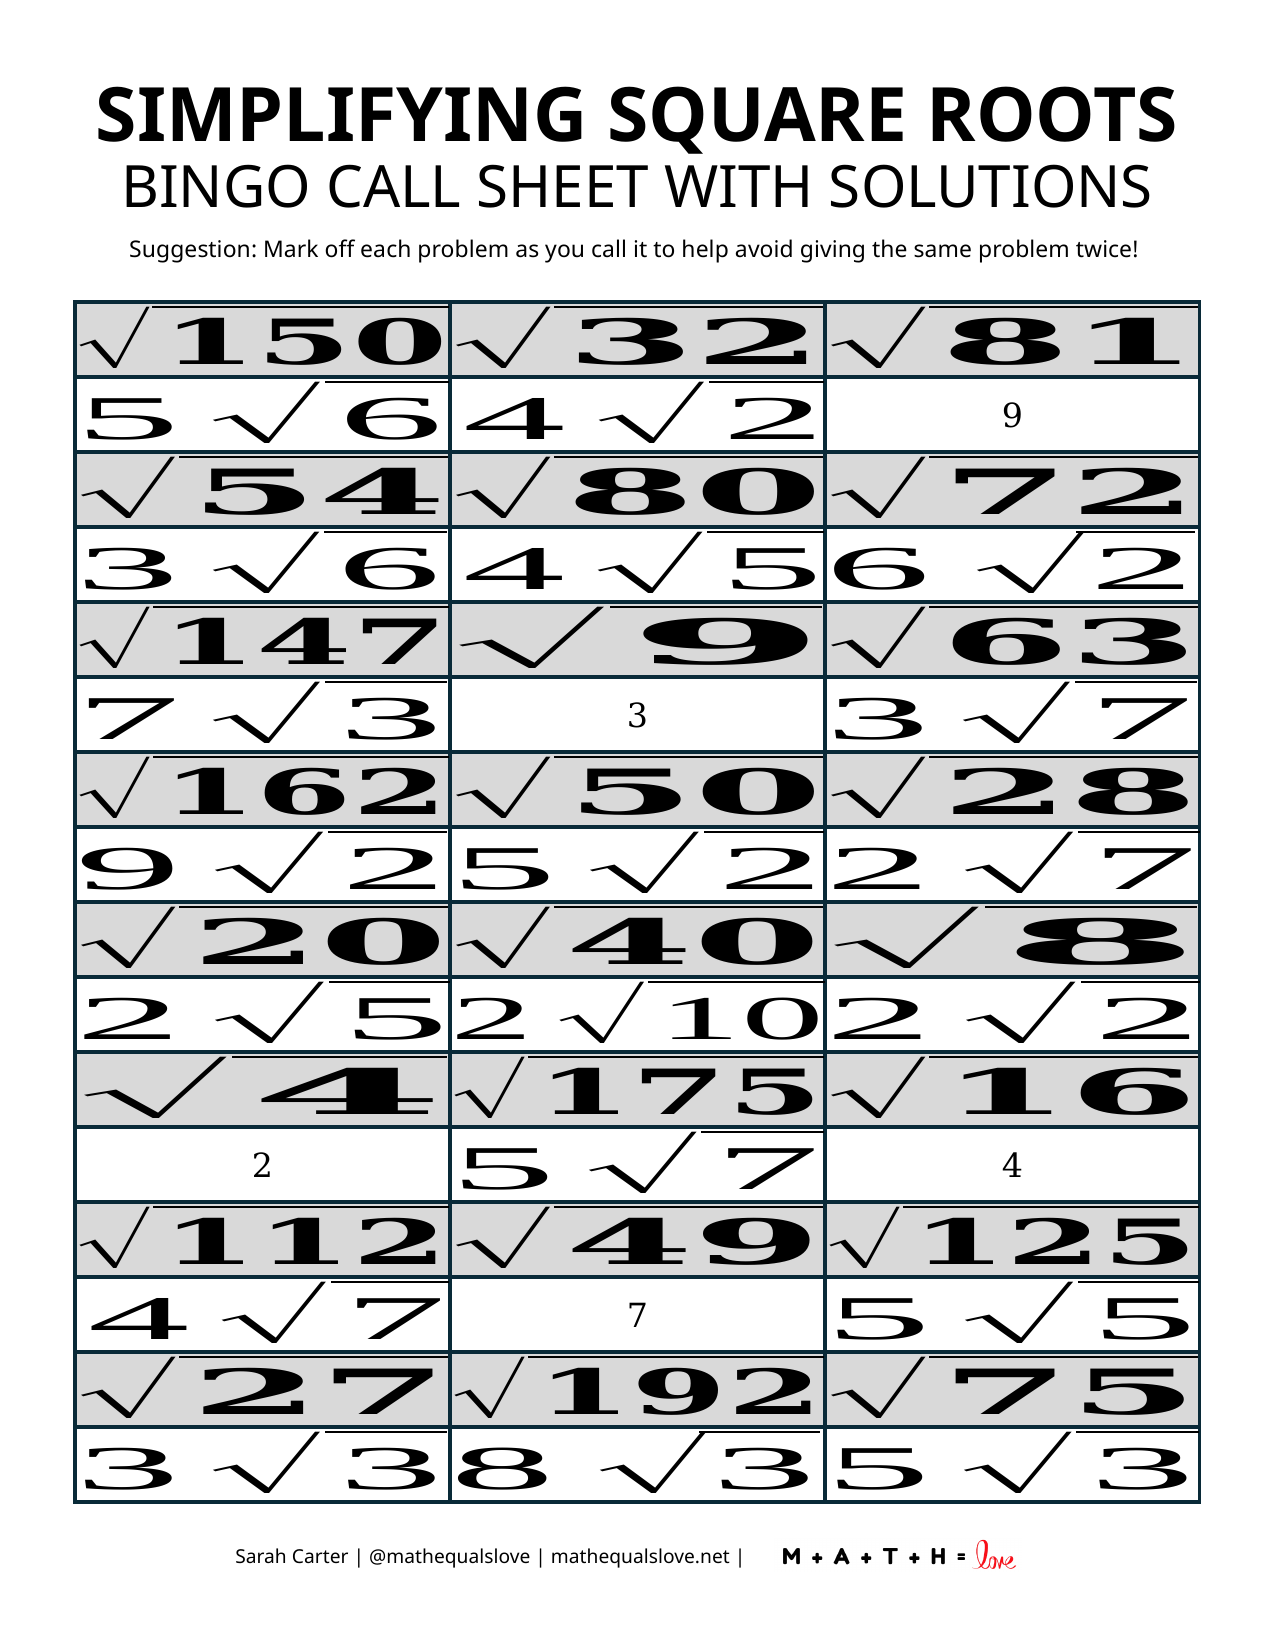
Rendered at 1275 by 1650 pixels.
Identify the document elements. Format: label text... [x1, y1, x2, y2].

text_box [823, 454, 1201, 525]
text_box [448, 825, 823, 900]
text_box [823, 750, 1201, 825]
text_box [73, 975, 448, 1050]
text_box BINGO CALL SHEET WITH SOLUTIONS [74, 165, 1200, 226]
text_box [823, 600, 1201, 675]
text_box [73, 1425, 448, 1504]
text_box [448, 450, 823, 525]
text_box [826, 1275, 1201, 1350]
text_box [448, 1050, 823, 1125]
text_box [448, 600, 823, 675]
text_box 4 [823, 1125, 1201, 1204]
text_box [73, 675, 448, 750]
text_box [823, 900, 1201, 975]
text_box [826, 675, 1201, 750]
text_box [448, 375, 823, 450]
text_box [823, 300, 1201, 375]
text_box [73, 450, 448, 525]
text_box [448, 1354, 823, 1425]
text_box SIMPLIFYING SQUARE ROOTS [74, 59, 1200, 165]
text_box [823, 525, 1201, 600]
text_box [73, 750, 448, 825]
text_box [73, 525, 448, 600]
text_box [448, 525, 823, 600]
text_box [73, 300, 448, 375]
text_box [73, 1350, 448, 1425]
text_box [73, 1050, 448, 1125]
text_box 3 [448, 675, 826, 754]
text_box 9 [823, 375, 1201, 454]
text_box [823, 975, 1201, 1050]
text_box [73, 900, 448, 975]
text_box [73, 600, 448, 675]
text_box [448, 900, 823, 975]
text_box [823, 1204, 1201, 1275]
text_box [448, 754, 823, 825]
text_box [448, 1425, 823, 1504]
text_box [73, 1275, 448, 1350]
text_box [823, 1425, 1201, 1504]
text_box 2 [73, 1125, 451, 1204]
text_box [823, 1050, 1201, 1125]
text_box [448, 975, 823, 1050]
text_box 7 [448, 1275, 826, 1354]
text_box [448, 1200, 823, 1275]
text_box [451, 1125, 823, 1200]
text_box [220, 1535, 1055, 1576]
text_box [448, 300, 823, 375]
text_box [823, 1350, 1201, 1425]
text_box Suggestion: Mark off each problem as you call it to help avoid giving the same problem twice! [74, 227, 1200, 270]
text_box [73, 1204, 448, 1275]
text_box [823, 825, 1201, 900]
text_box [73, 825, 448, 900]
text_box [73, 375, 448, 450]
